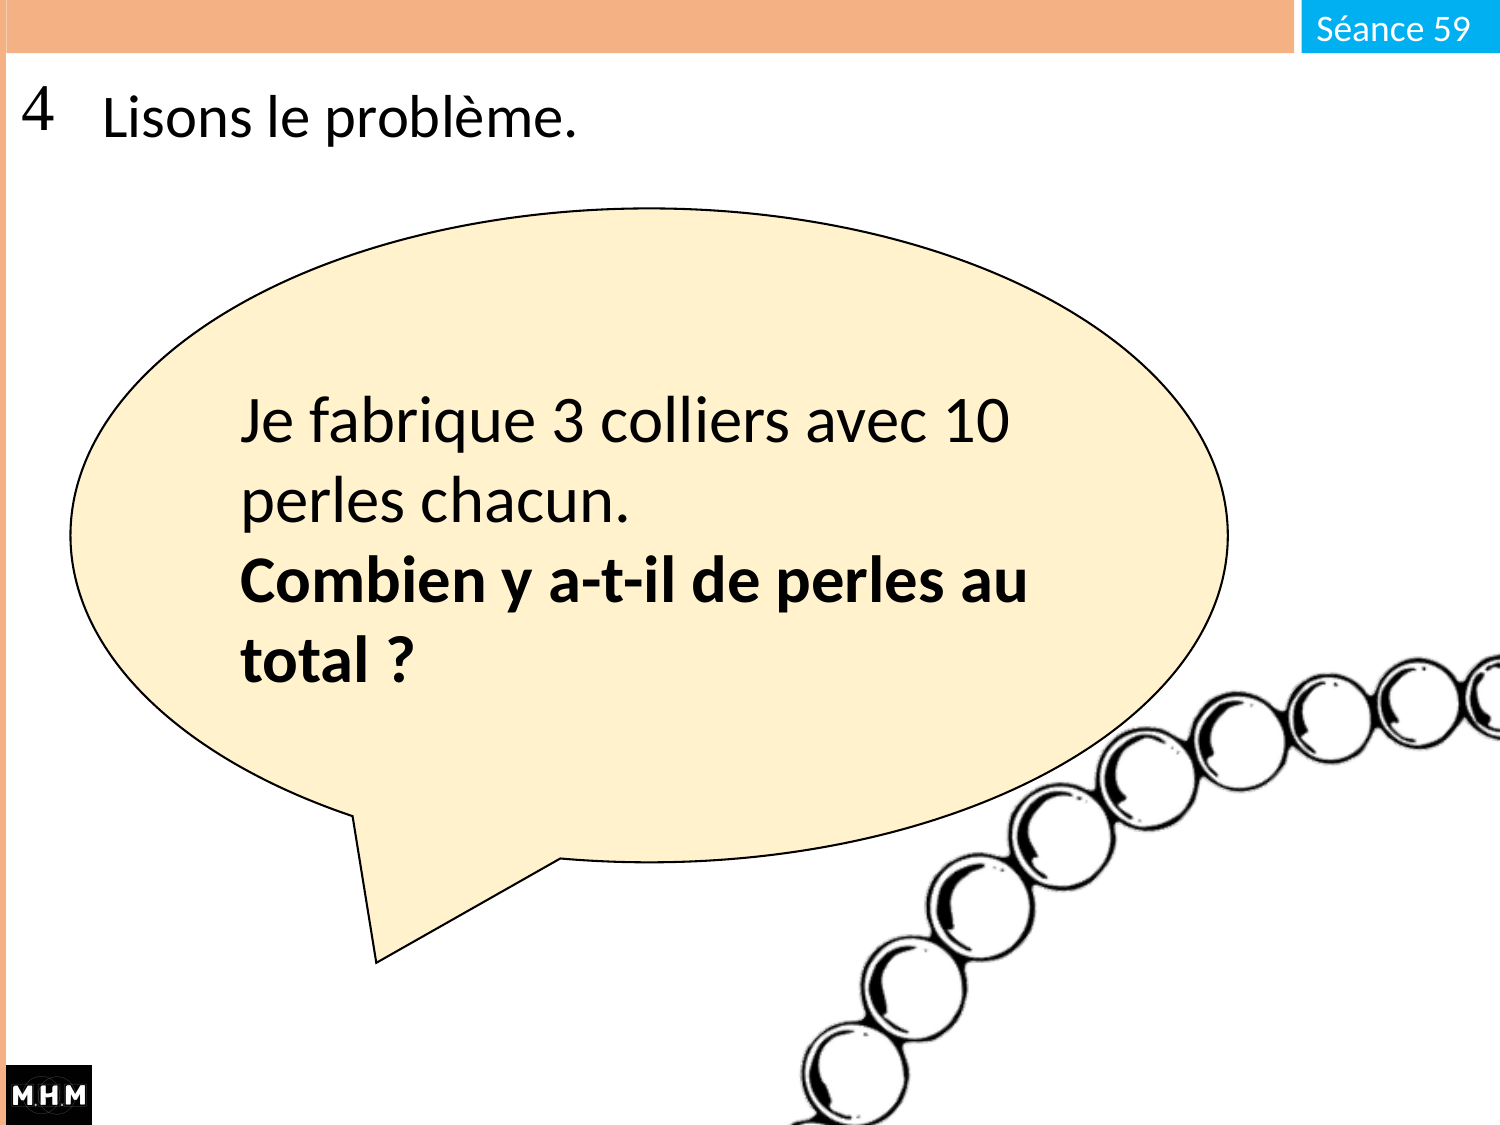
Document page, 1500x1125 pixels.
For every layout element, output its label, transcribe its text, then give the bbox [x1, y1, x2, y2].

picture [518, 346, 1500, 1125]
title Lisons le problème. [87, 32, 1382, 158]
picture [6, 1065, 92, 1125]
text_box Je fabrique 3 colliers avec 10 perles chacun. Combien y a-t-il de perles au total ? [69, 207, 1229, 965]
